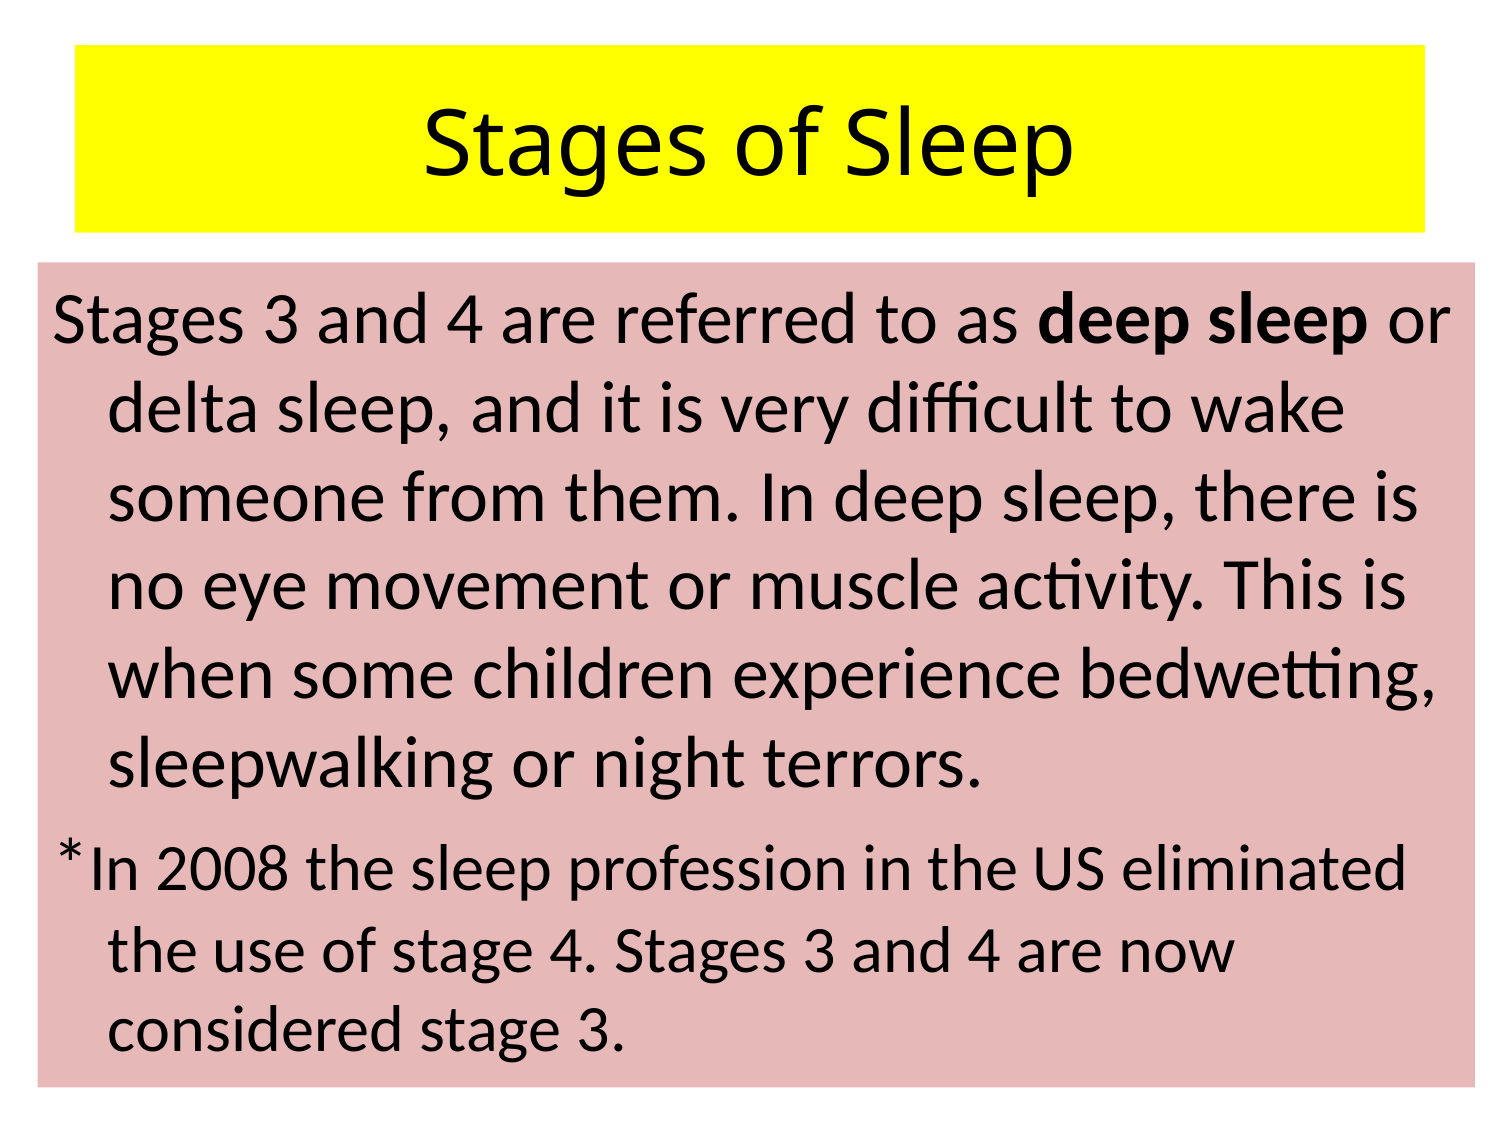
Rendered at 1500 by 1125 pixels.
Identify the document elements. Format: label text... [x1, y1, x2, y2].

title Stages of Sleep [75, 45, 1425, 233]
list Stages 3 and 4 are referred to as deep sleep or delta sleep, and it is very difficult to wake someone from them. In deep sleep, there is no eye movement or muscle activity. This is when some children experience bedwetting, sleepwalking or night terrors. *In 2008 the sleep profession in the US eliminated the use of stage 4. Stages 3 and 4 are now considered stage 3. [37, 262, 1475, 1088]
